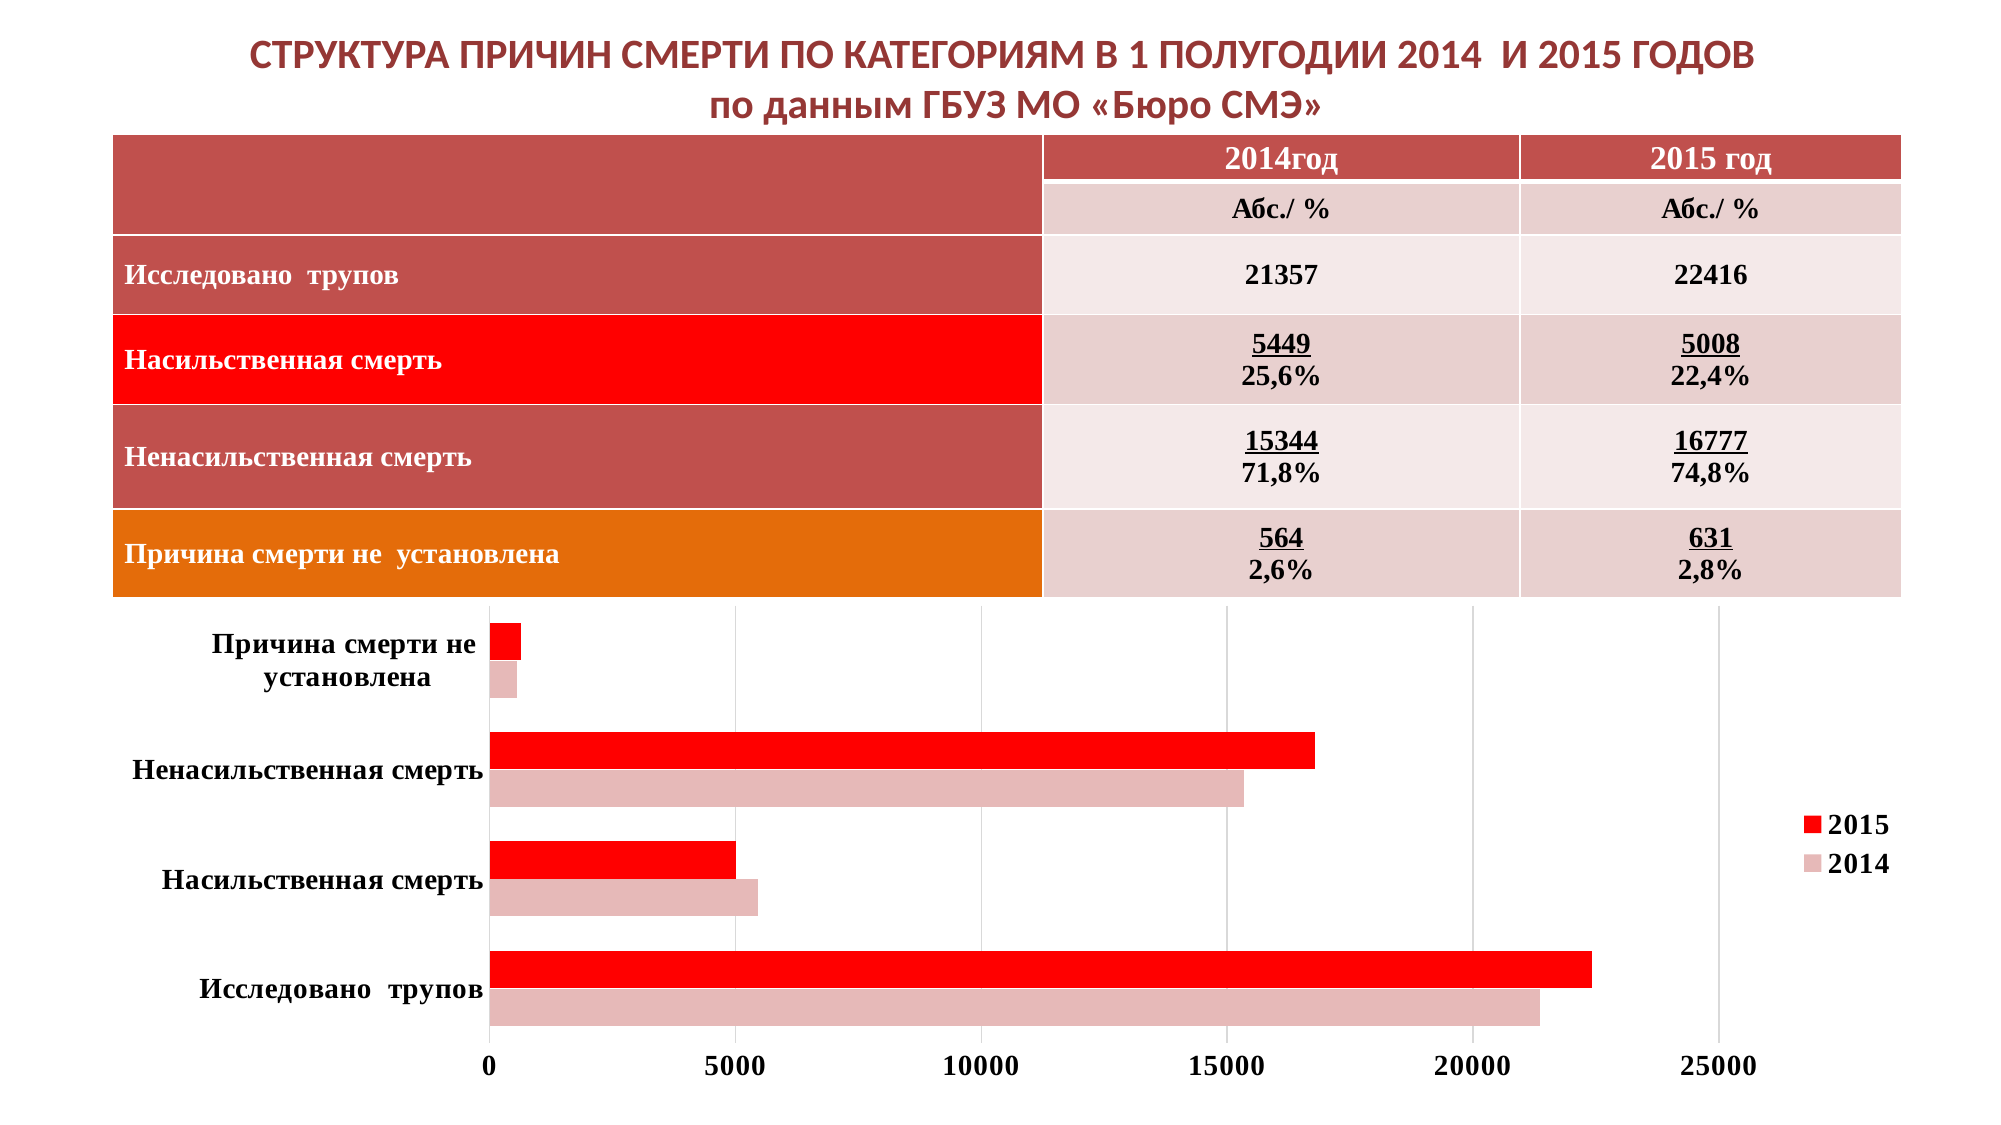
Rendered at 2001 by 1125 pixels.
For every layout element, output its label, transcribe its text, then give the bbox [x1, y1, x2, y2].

chart [95, 595, 1913, 1092]
title СТРУКТУРА ПРИЧИН СМЕРТИ ПО КАТЕГОРИЯМ В 1 ПОЛУГОДИИ 2014 И 2015 ГОДОВ по данным ГБУЗ МО «Бюро СМЭ» [112, 0, 1913, 155]
table_cell Ненасильственная смерть [113, 405, 1042, 508]
table_cell Абс./ % [1521, 184, 1901, 234]
table_cell Насильственная смерть [113, 315, 1042, 404]
table_cell 22416 [1521, 236, 1901, 314]
table_cell Абс./ % [1044, 184, 1519, 234]
table_cell 16777 74,8% [1521, 405, 1901, 508]
table_header [113, 135, 1042, 234]
table_cell Причина смерти не установлена [113, 510, 1042, 593]
table_cell Исследовано трупов [113, 236, 1042, 314]
table_cell 631 2,8% [1521, 510, 1901, 593]
table_cell 5449 25,6% [1044, 315, 1519, 404]
table_cell 15344 71,8% [1044, 405, 1519, 508]
table_header 2014год [1044, 135, 1519, 179]
table_cell 21357 [1044, 236, 1519, 314]
table_cell 5008 22,4% [1521, 315, 1901, 404]
table_cell 564 2,6% [1044, 510, 1519, 593]
table_header 2015 год [1521, 135, 1901, 179]
